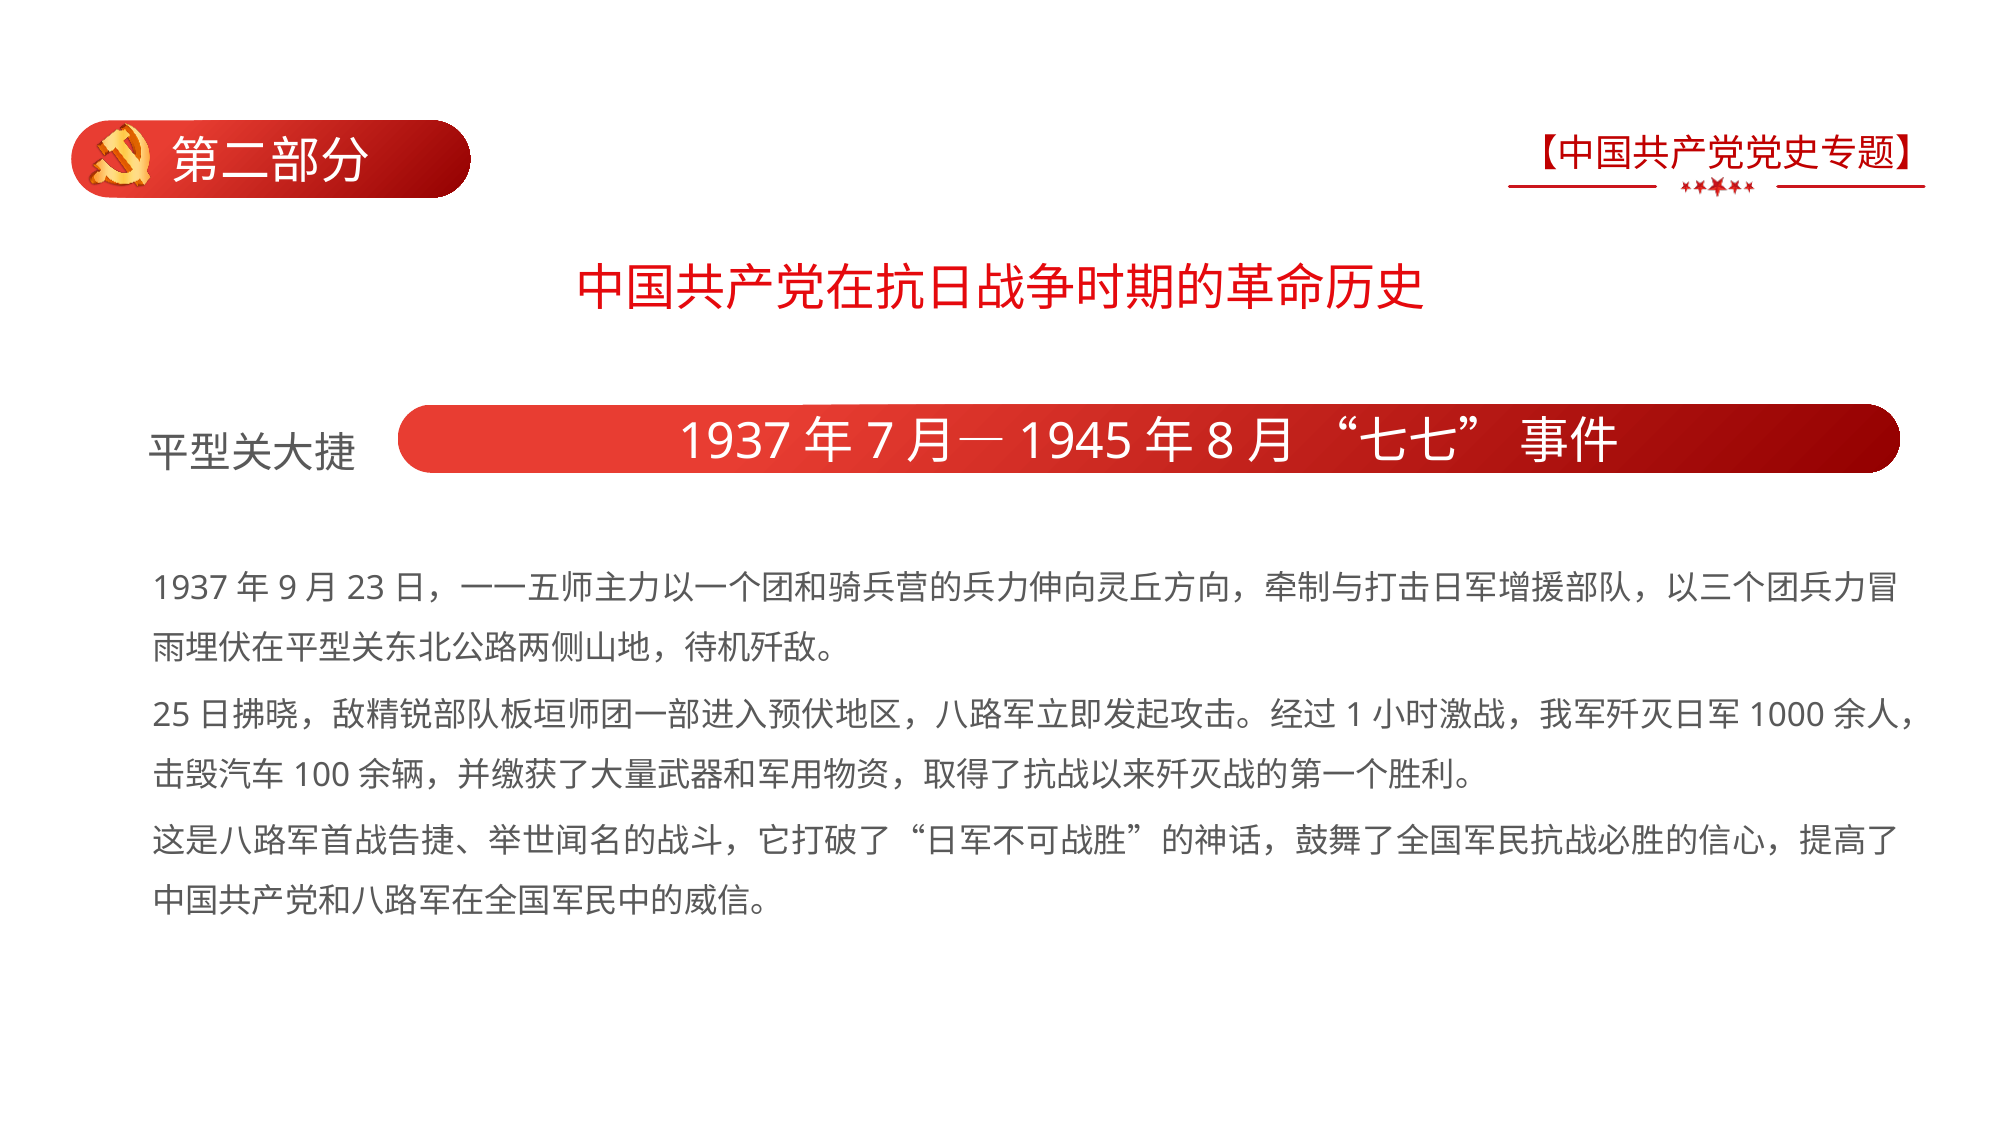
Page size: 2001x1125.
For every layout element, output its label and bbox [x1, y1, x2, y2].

text_box [1188, 119, 1953, 198]
text_box [0, 0, 2000, 1125]
text_box [71, 104, 471, 205]
